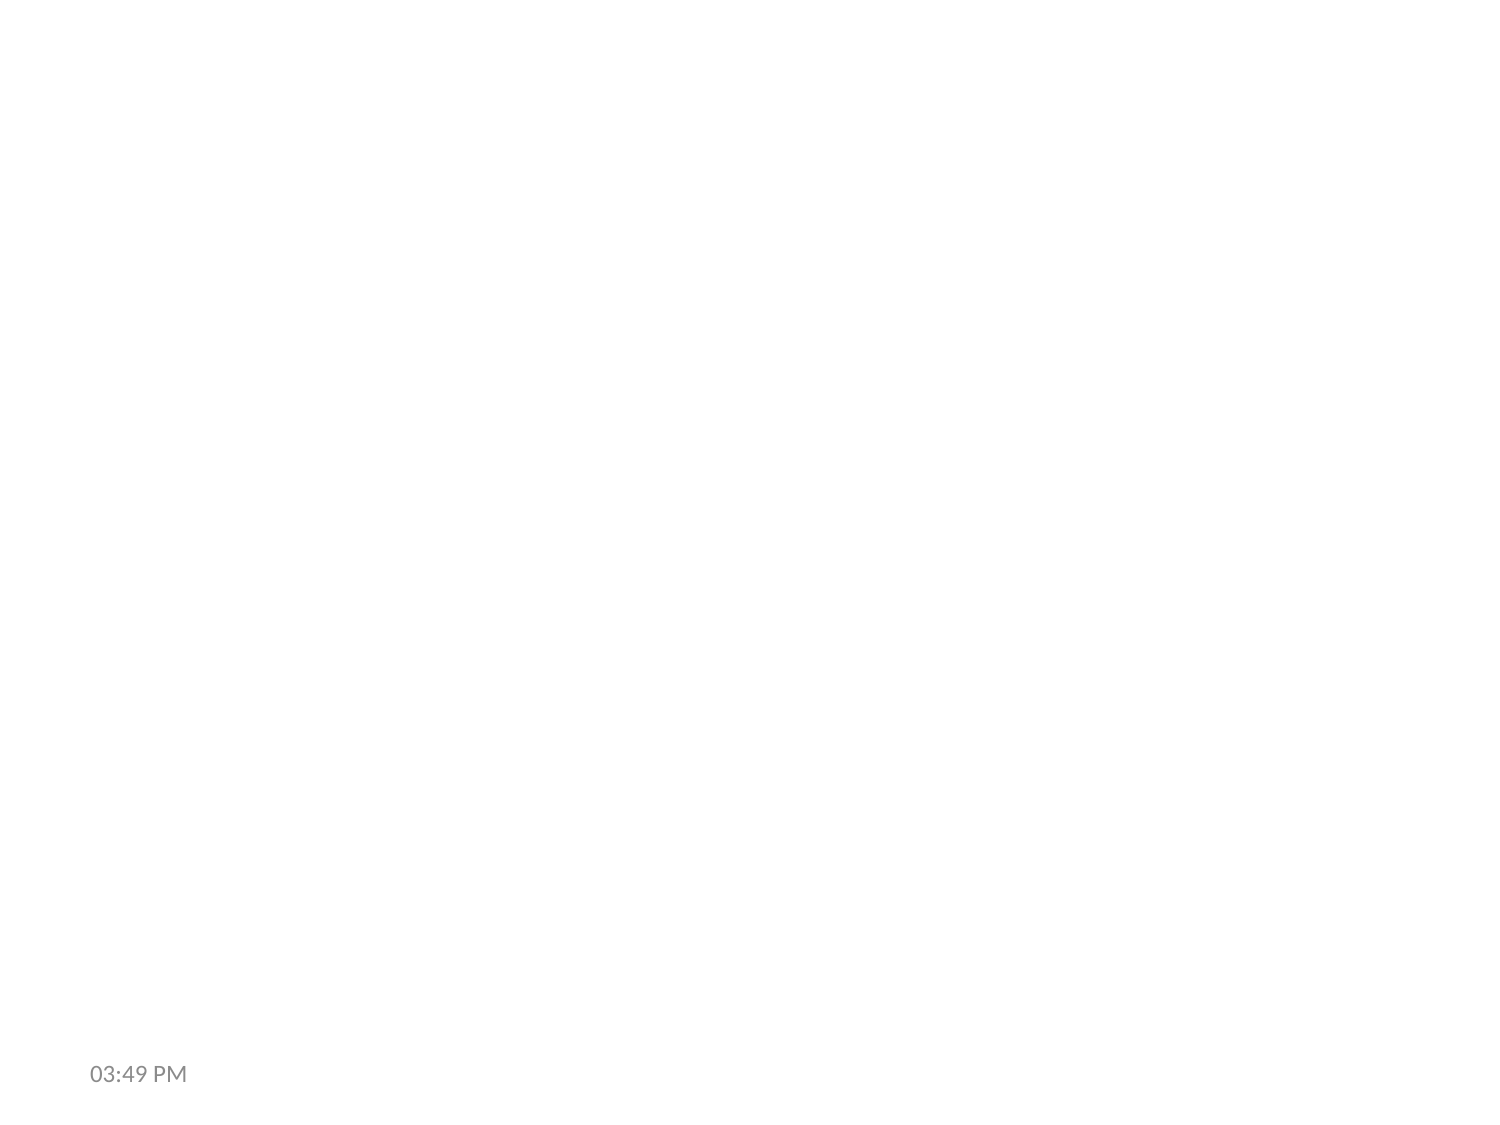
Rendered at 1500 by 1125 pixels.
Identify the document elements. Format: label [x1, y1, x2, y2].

slide_number [75, 1042, 425, 1103]
